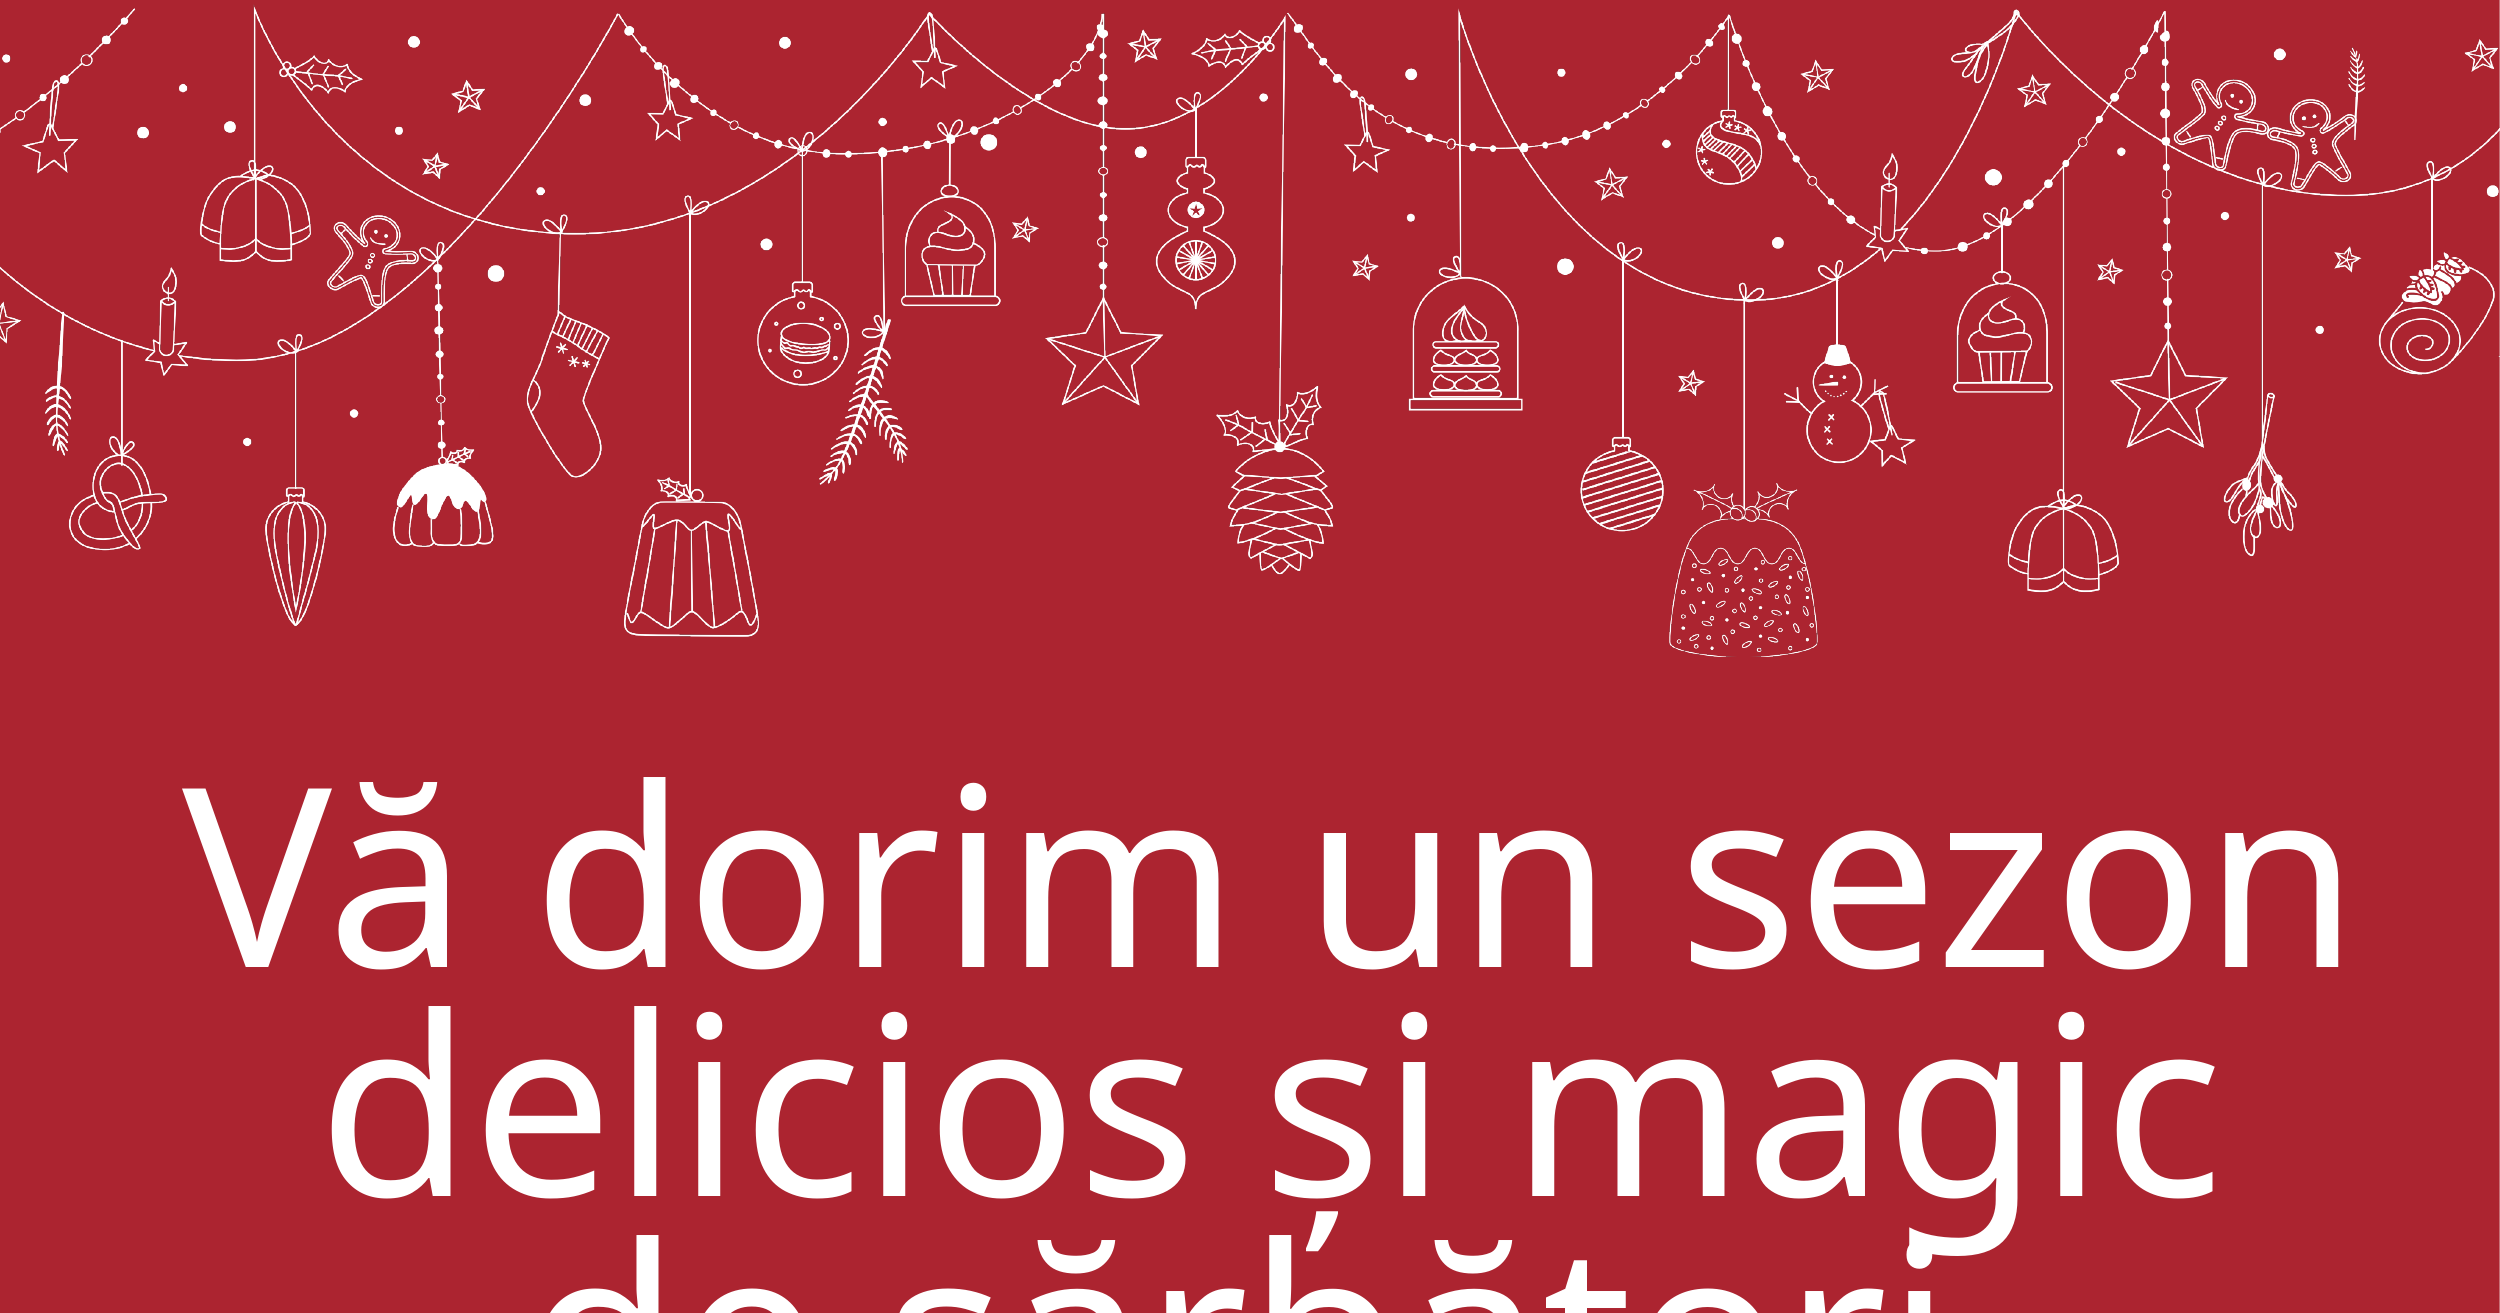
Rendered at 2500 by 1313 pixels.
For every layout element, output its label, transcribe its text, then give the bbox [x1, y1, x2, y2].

text_box Vă dorim un sezon delicios și magic de sărbători [153, 780, 2390, 1313]
picture [0, 4, 2500, 657]
